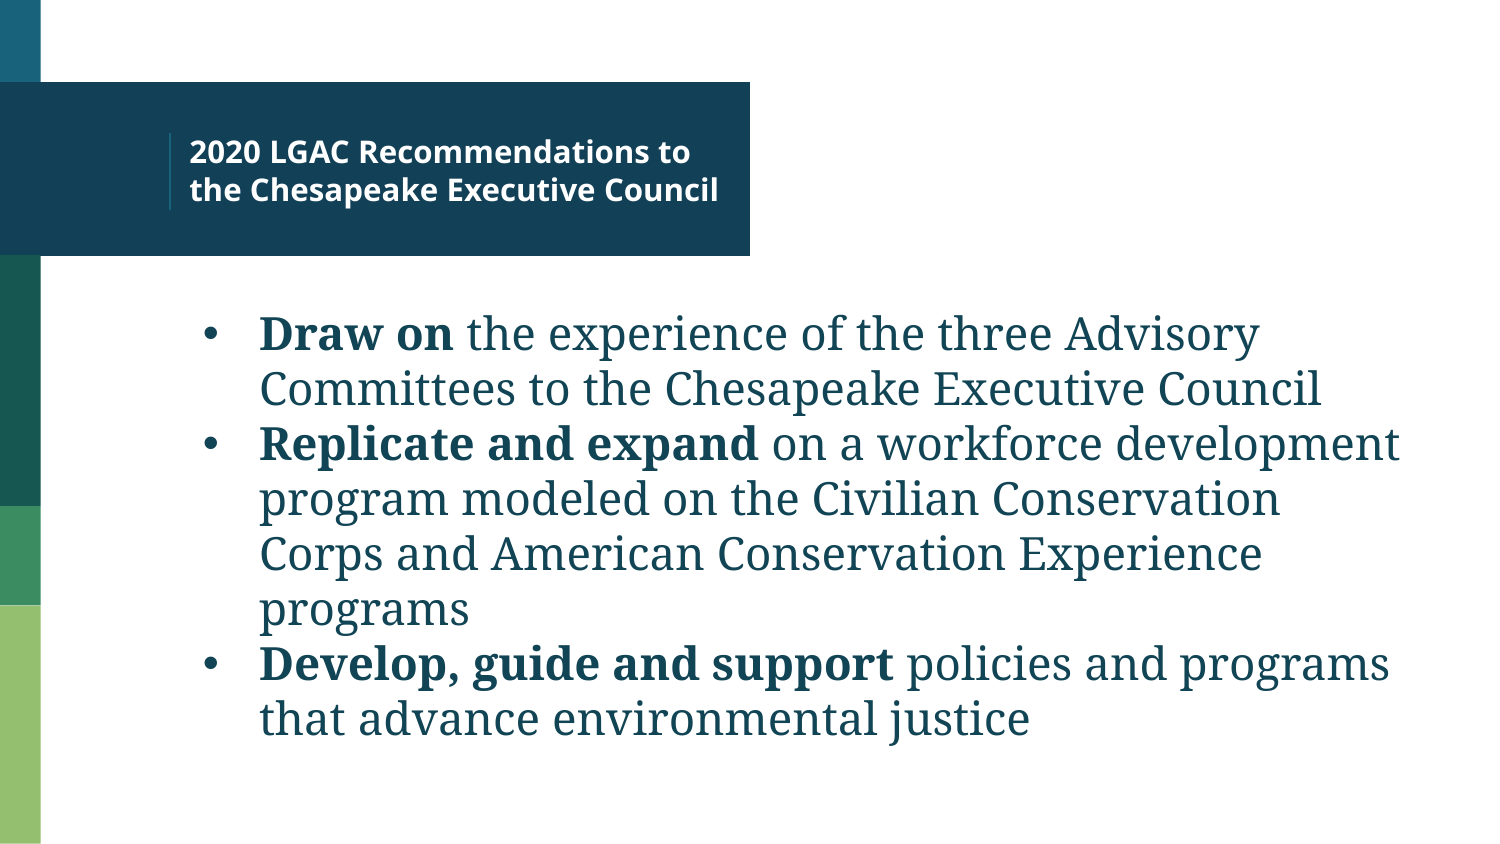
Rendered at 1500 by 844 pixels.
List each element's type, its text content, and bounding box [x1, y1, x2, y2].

list Draw on the experience of the three Advisory Committees to the Chesapeake Executive Council Replicate and expand on a workforce development program modeled on the Civilian Conservation Corps and American Conservation Experience programs Develop, guide and support policies and programs that advance environmental justice [187, 289, 1425, 808]
title 2020 LGAC Recommendations to the Chesapeake Executive Council [174, 85, 737, 255]
